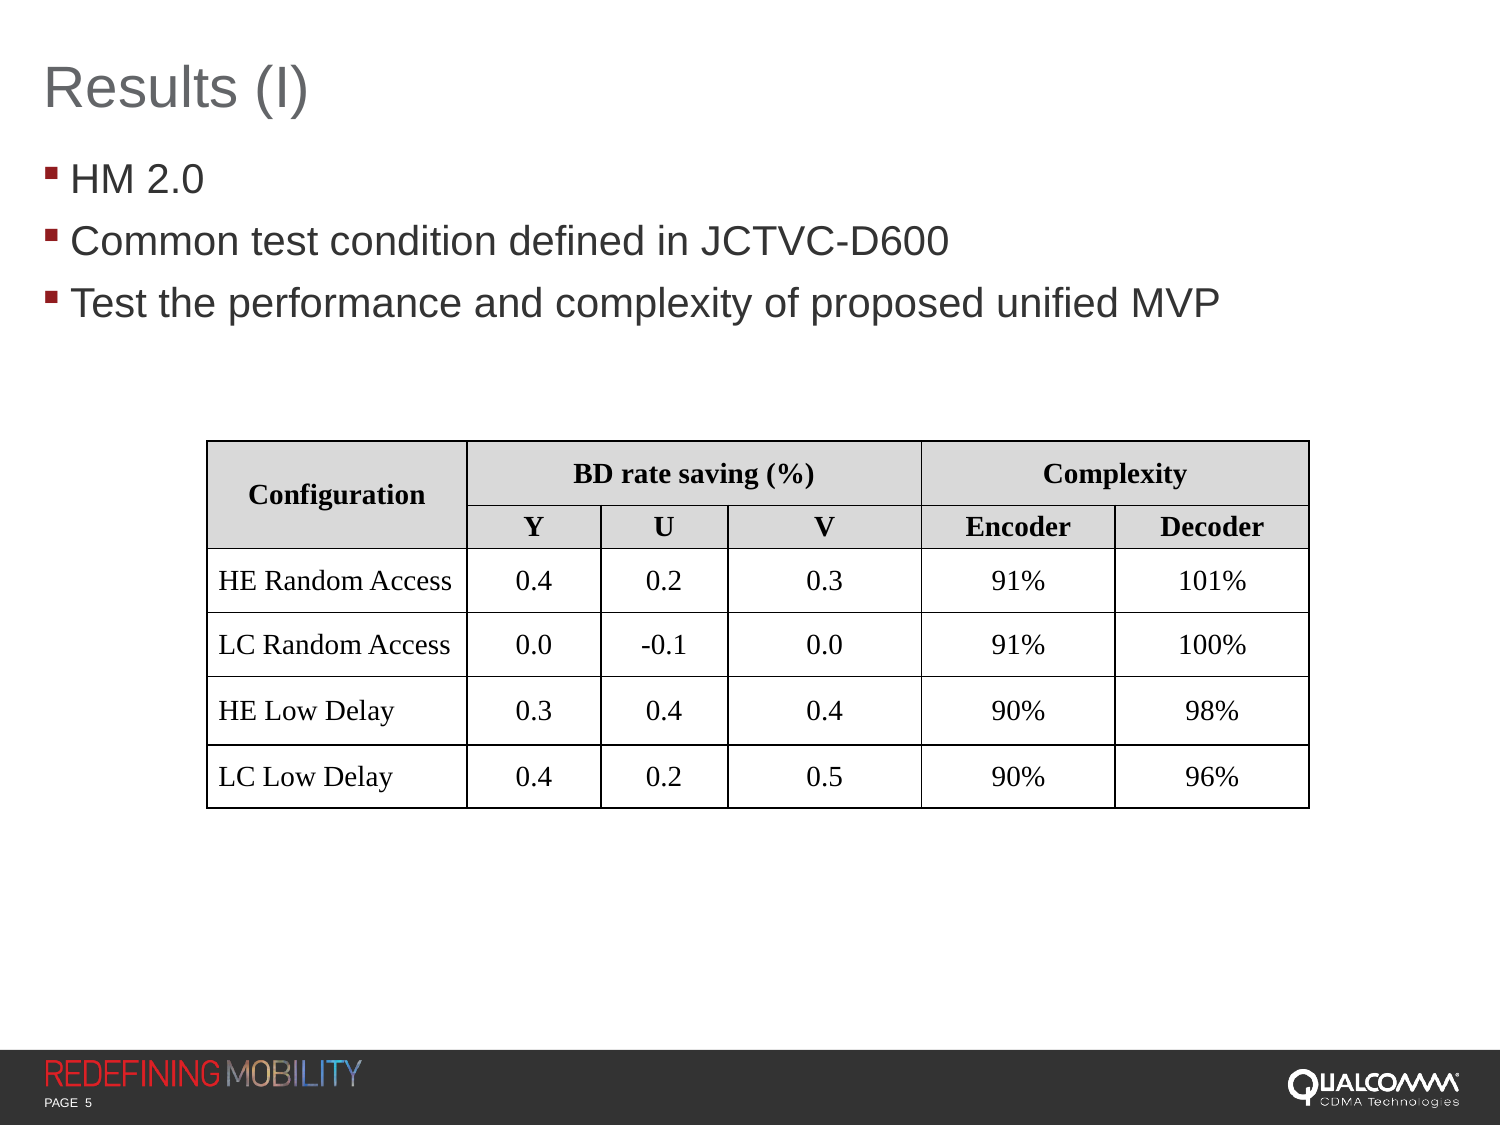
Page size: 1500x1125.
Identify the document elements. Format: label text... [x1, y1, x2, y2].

picture [1278, 1058, 1478, 1114]
table_header Complexity [922, 442, 1308, 505]
table_cell LC Random Access [208, 613, 466, 676]
table_cell HE Low Delay [208, 677, 466, 744]
table_cell 91% [922, 613, 1114, 676]
table_header BD rate saving (%) [468, 442, 921, 505]
table_cell 0.2 [602, 549, 727, 612]
table_cell 98% [1116, 677, 1308, 744]
table_cell 0.5 [729, 746, 921, 807]
title Results (I) [28, 44, 1462, 138]
table_header Configuration [208, 442, 466, 548]
table_cell 96% [1116, 746, 1308, 807]
table_cell -0.1 [602, 613, 727, 676]
table_cell Decoder [1116, 506, 1308, 548]
table_cell 0.2 [602, 746, 727, 807]
table_cell 0.4 [602, 677, 727, 744]
table_cell U [602, 506, 727, 548]
table_cell 0.4 [468, 746, 600, 807]
table_cell 101% [1116, 549, 1308, 612]
picture [30, 1048, 372, 1099]
table_cell HE Random Access [208, 549, 466, 612]
table_cell Y [468, 506, 600, 548]
table_cell 0.0 [729, 613, 921, 676]
table_cell 0.3 [729, 549, 921, 612]
table_cell 0.4 [729, 677, 921, 744]
table_cell V [729, 506, 921, 548]
table_cell 90% [922, 746, 1114, 807]
table_cell 90% [922, 677, 1114, 744]
table_cell 0.0 [468, 613, 600, 676]
table_cell 91% [922, 549, 1114, 612]
table_cell LC Low Delay [208, 746, 466, 807]
table_cell 100% [1116, 613, 1308, 676]
table_cell 0.3 [468, 677, 600, 744]
table_cell Encoder [922, 506, 1114, 548]
table_cell 0.4 [468, 549, 600, 612]
list HM 2.0 Common test condition defined in JCTVC-D600 Test the performance and complexity of proposed unified MVP [26, 148, 1457, 1021]
